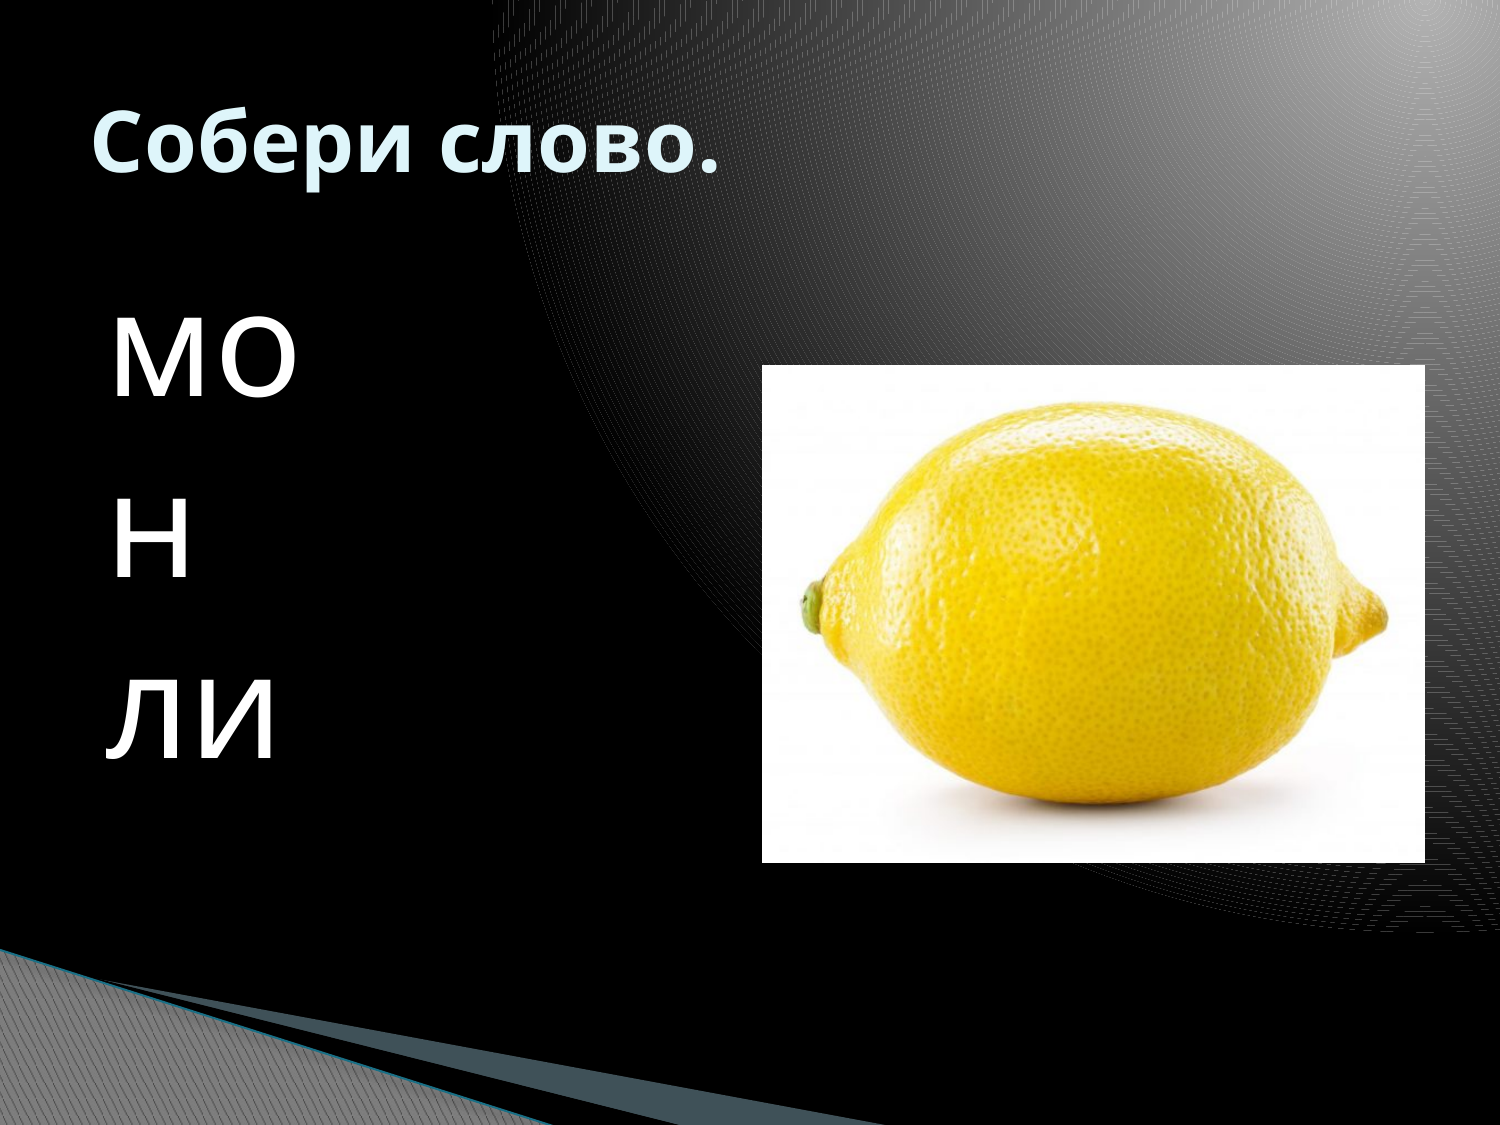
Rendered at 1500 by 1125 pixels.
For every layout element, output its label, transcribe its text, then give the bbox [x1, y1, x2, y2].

title Собери слово. [75, 45, 1425, 233]
picture [0, 952, 543, 1125]
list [762, 365, 1426, 863]
list мо н ли [75, 243, 738, 986]
